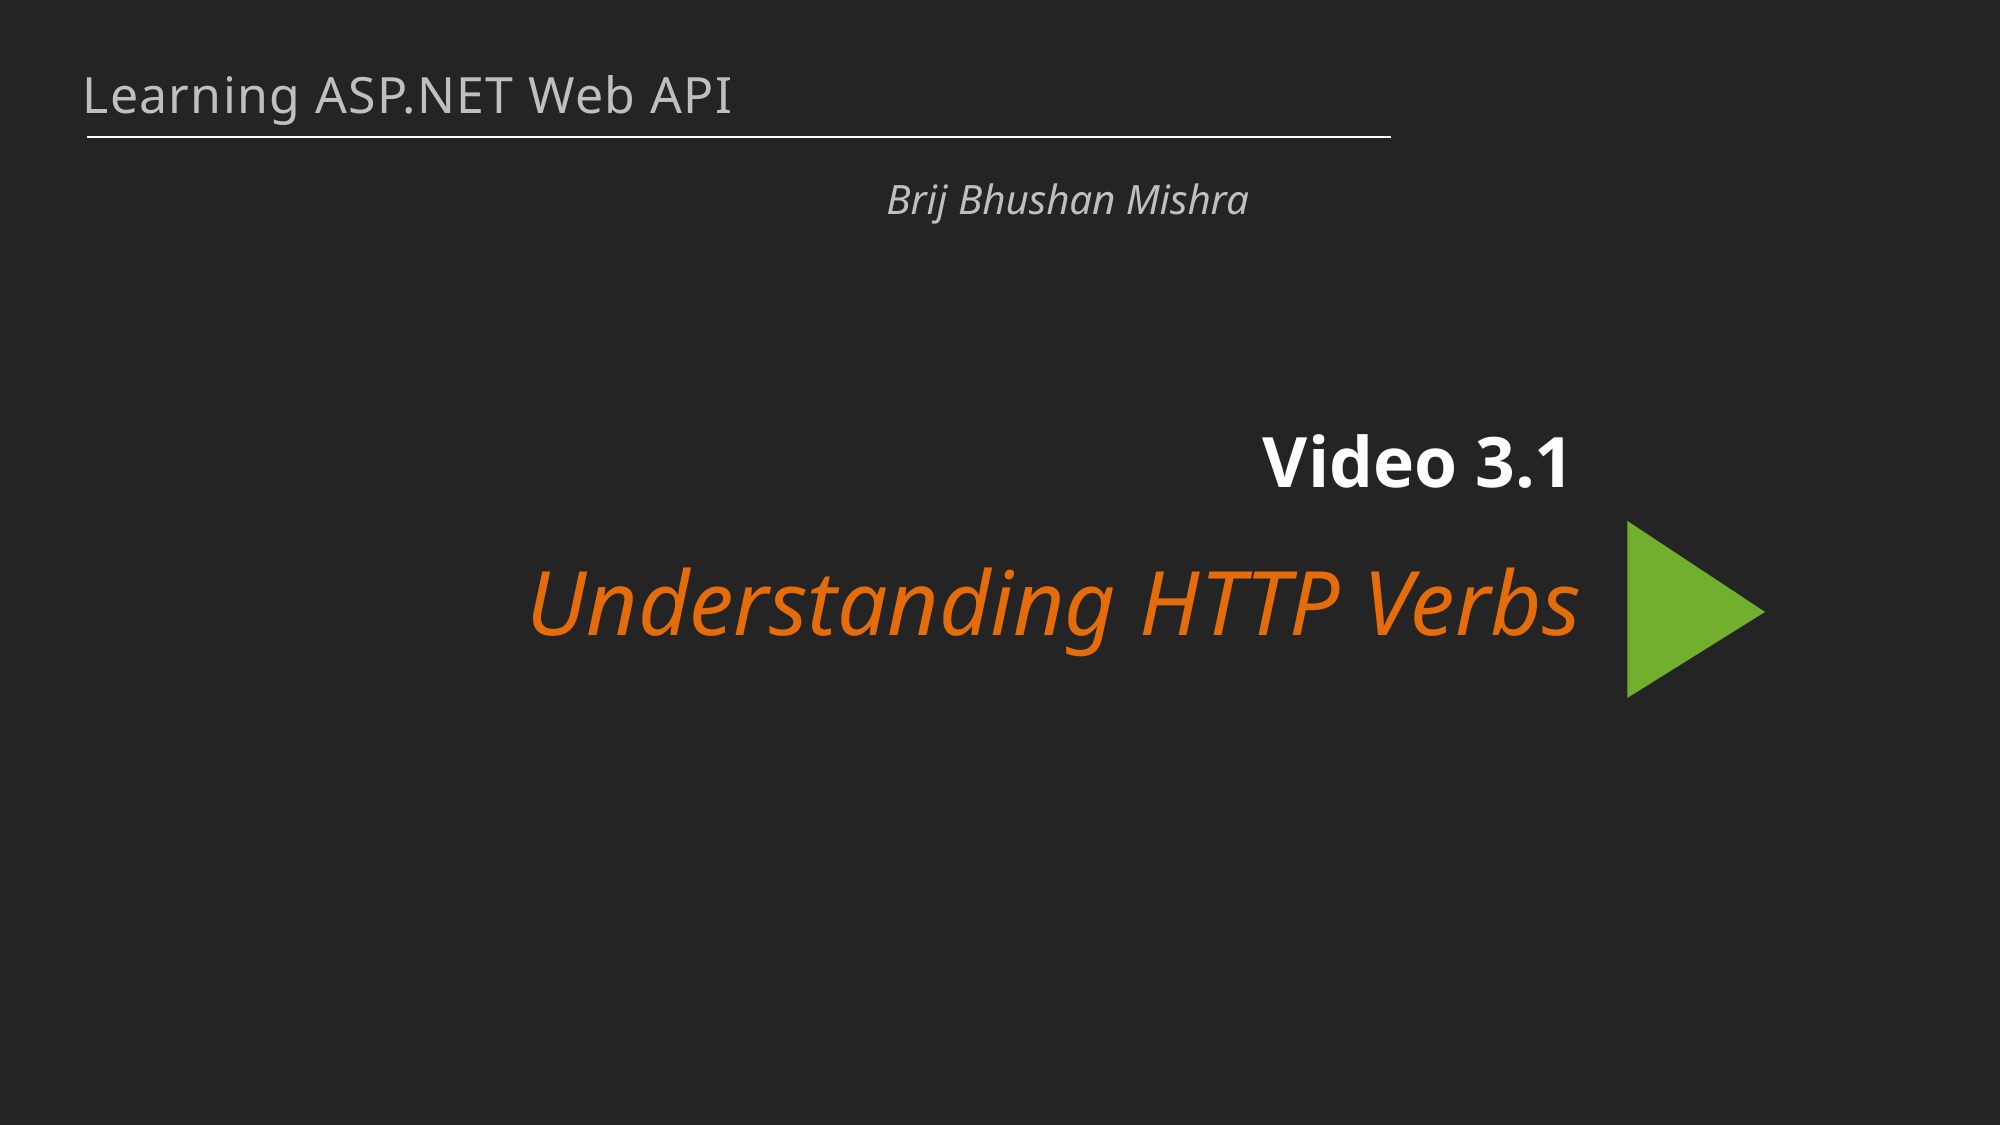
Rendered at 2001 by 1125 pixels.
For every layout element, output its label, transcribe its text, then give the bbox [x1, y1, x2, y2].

text_box Video 3.1 [683, 408, 1593, 510]
text_box Learning ASP.NET Web API [64, 54, 1942, 133]
text_box Brij Bhushan Mishra [86, 164, 1268, 231]
text_box Understanding HTTP Verbs [86, 537, 1600, 663]
text_box [1627, 520, 1766, 698]
